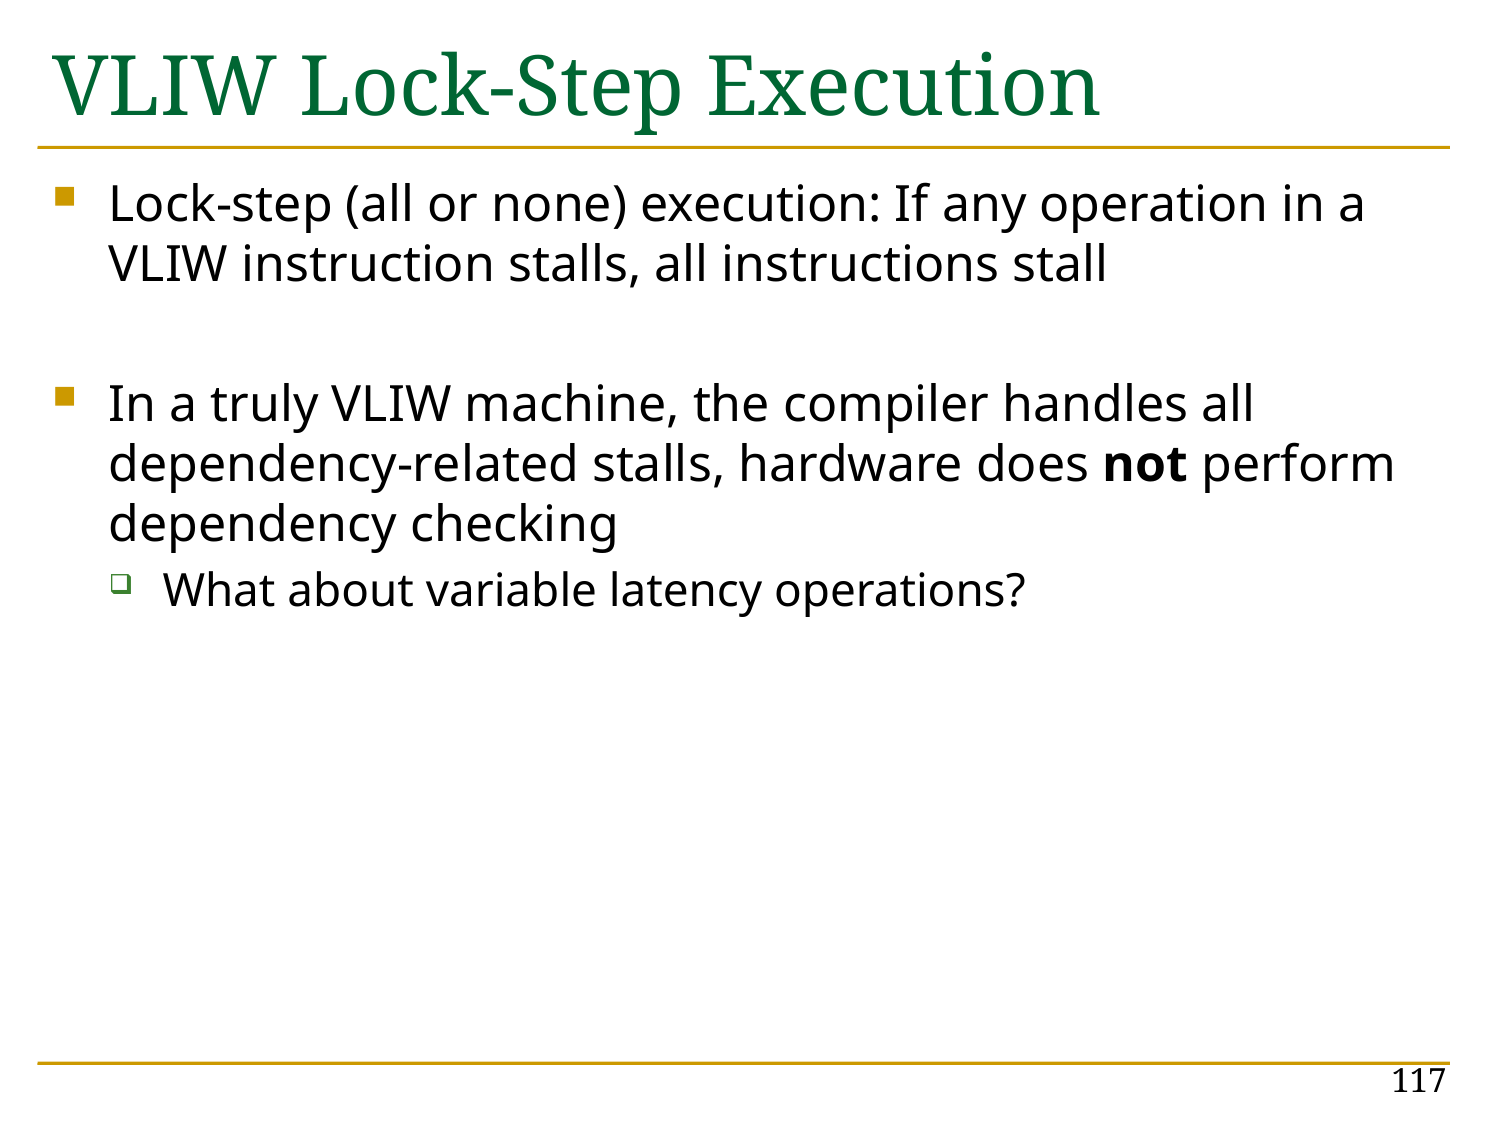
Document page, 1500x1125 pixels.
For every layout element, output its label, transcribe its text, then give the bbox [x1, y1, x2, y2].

slide_number 117 [1111, 1036, 1462, 1112]
title VLIW Lock-Step Execution [37, 24, 1450, 163]
list Lock-step (all or none) execution: If any operation in a VLIW instruction stalls, all instructions stall In a truly VLIW machine, the compiler handles all dependency-related stalls, hardware does not perform dependency checking What about variable latency operations? [37, 163, 1450, 1016]
